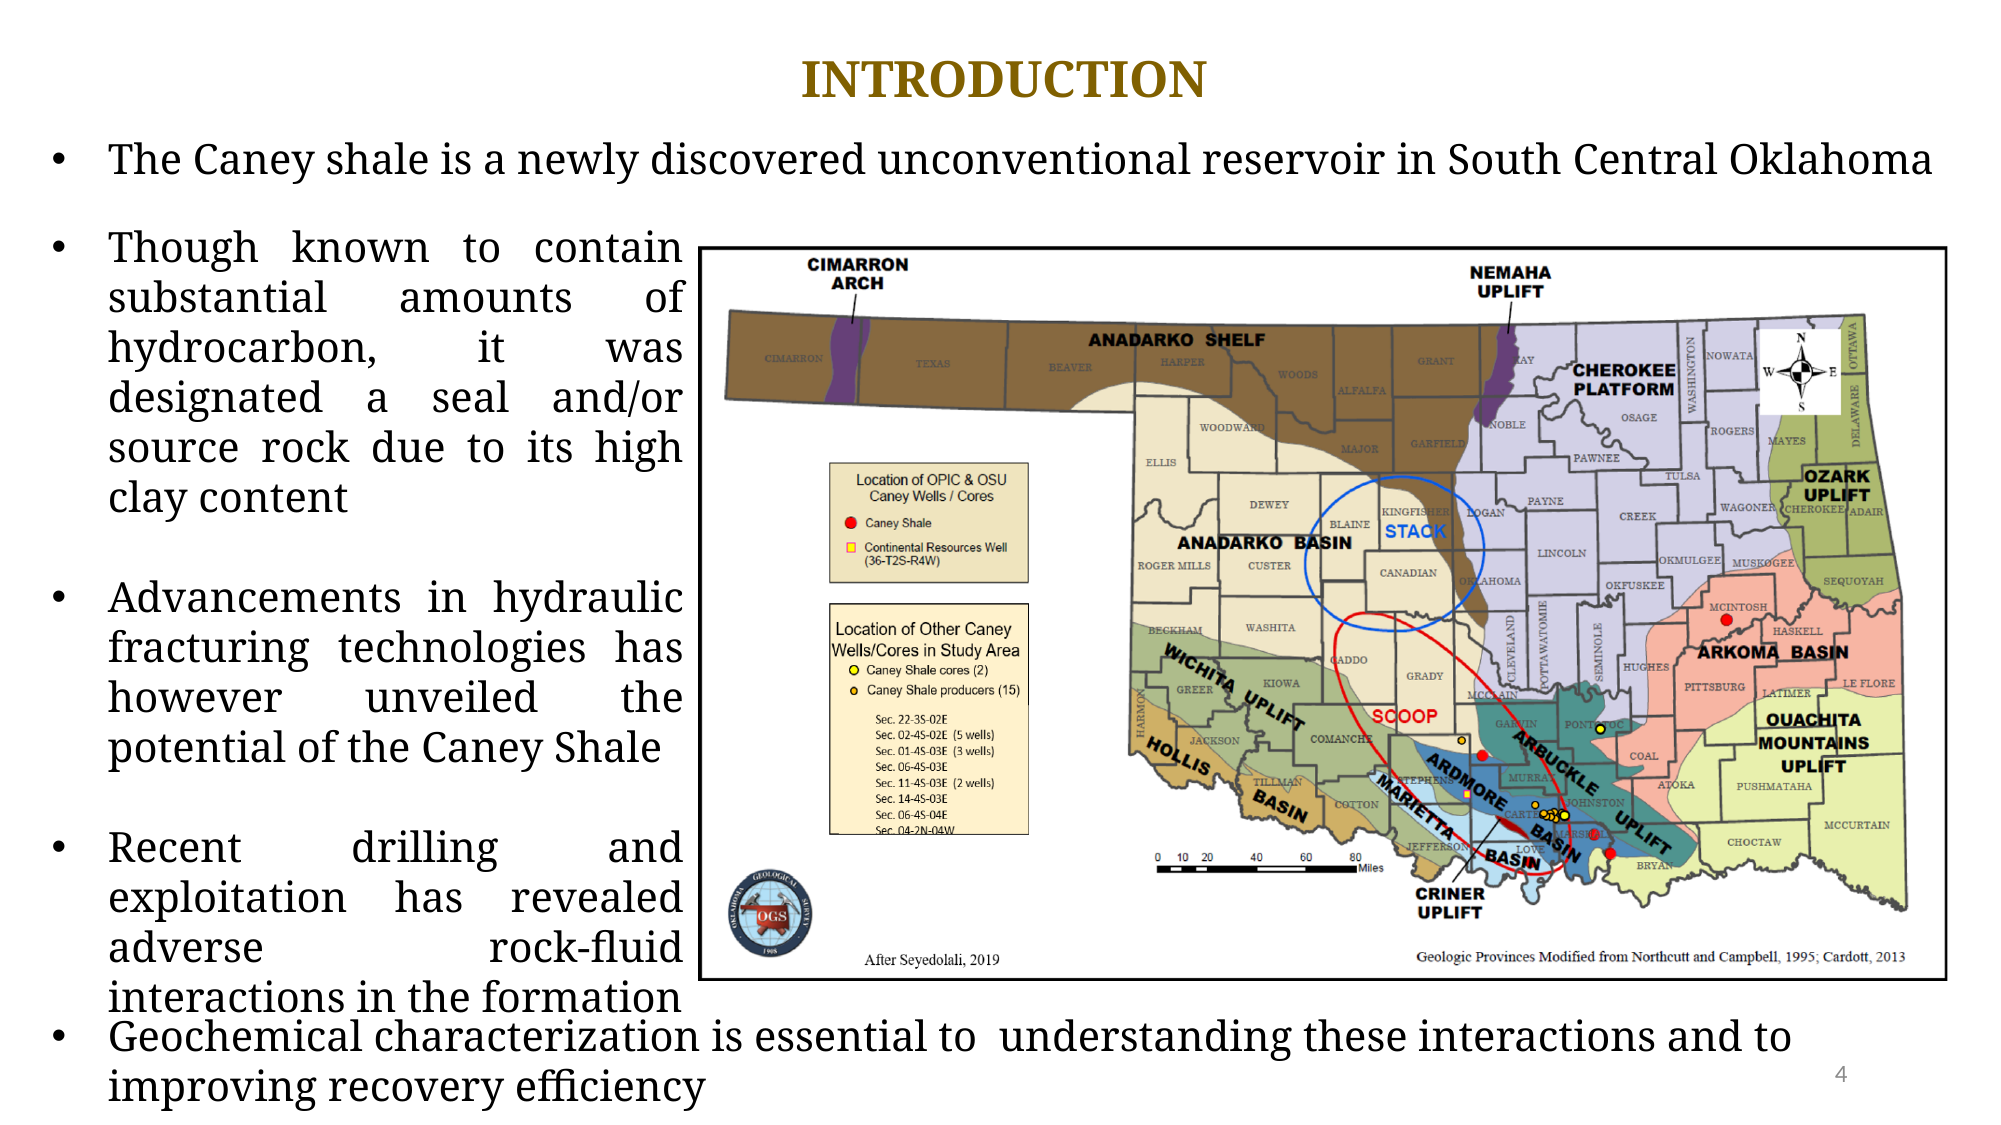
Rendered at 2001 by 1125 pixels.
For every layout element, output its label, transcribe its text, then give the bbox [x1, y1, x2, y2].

text_box The Caney shale is a newly discovered unconventional reservoir in South Central Oklahoma [36, 125, 1967, 191]
picture [698, 245, 1948, 981]
text_box Geochemical characterization is essential to understanding these interactions and to improving recovery efficiency [36, 1002, 1967, 1125]
text_box Though known to contain substantial amounts of hydrocarbon, it was designated a seal and/or source rock due to its high clay content Advancements in hydraulic fracturing technologies has however unveiled the potential of the Caney Shale Recent drilling and exploitation has revealed adverse rock-fluid interactions in the formation [36, 213, 699, 1002]
title INTRODUCTION [591, 37, 1418, 125]
